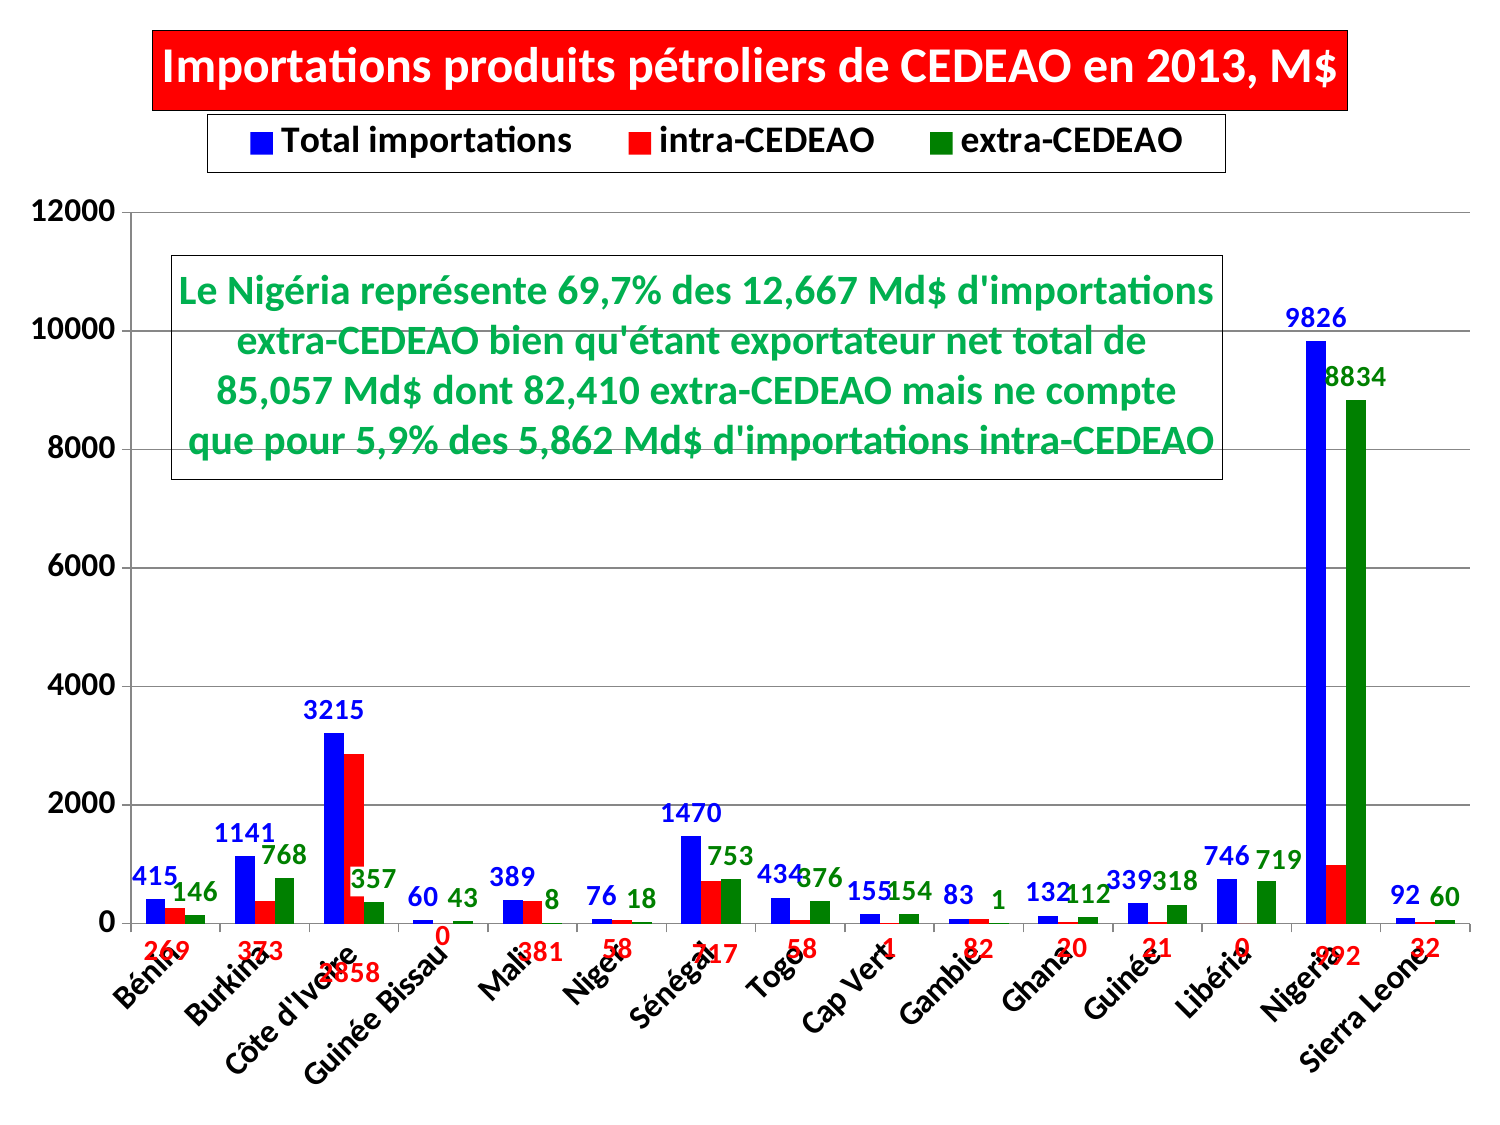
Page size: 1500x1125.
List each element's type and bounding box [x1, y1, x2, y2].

chart [0, 0, 1500, 1118]
